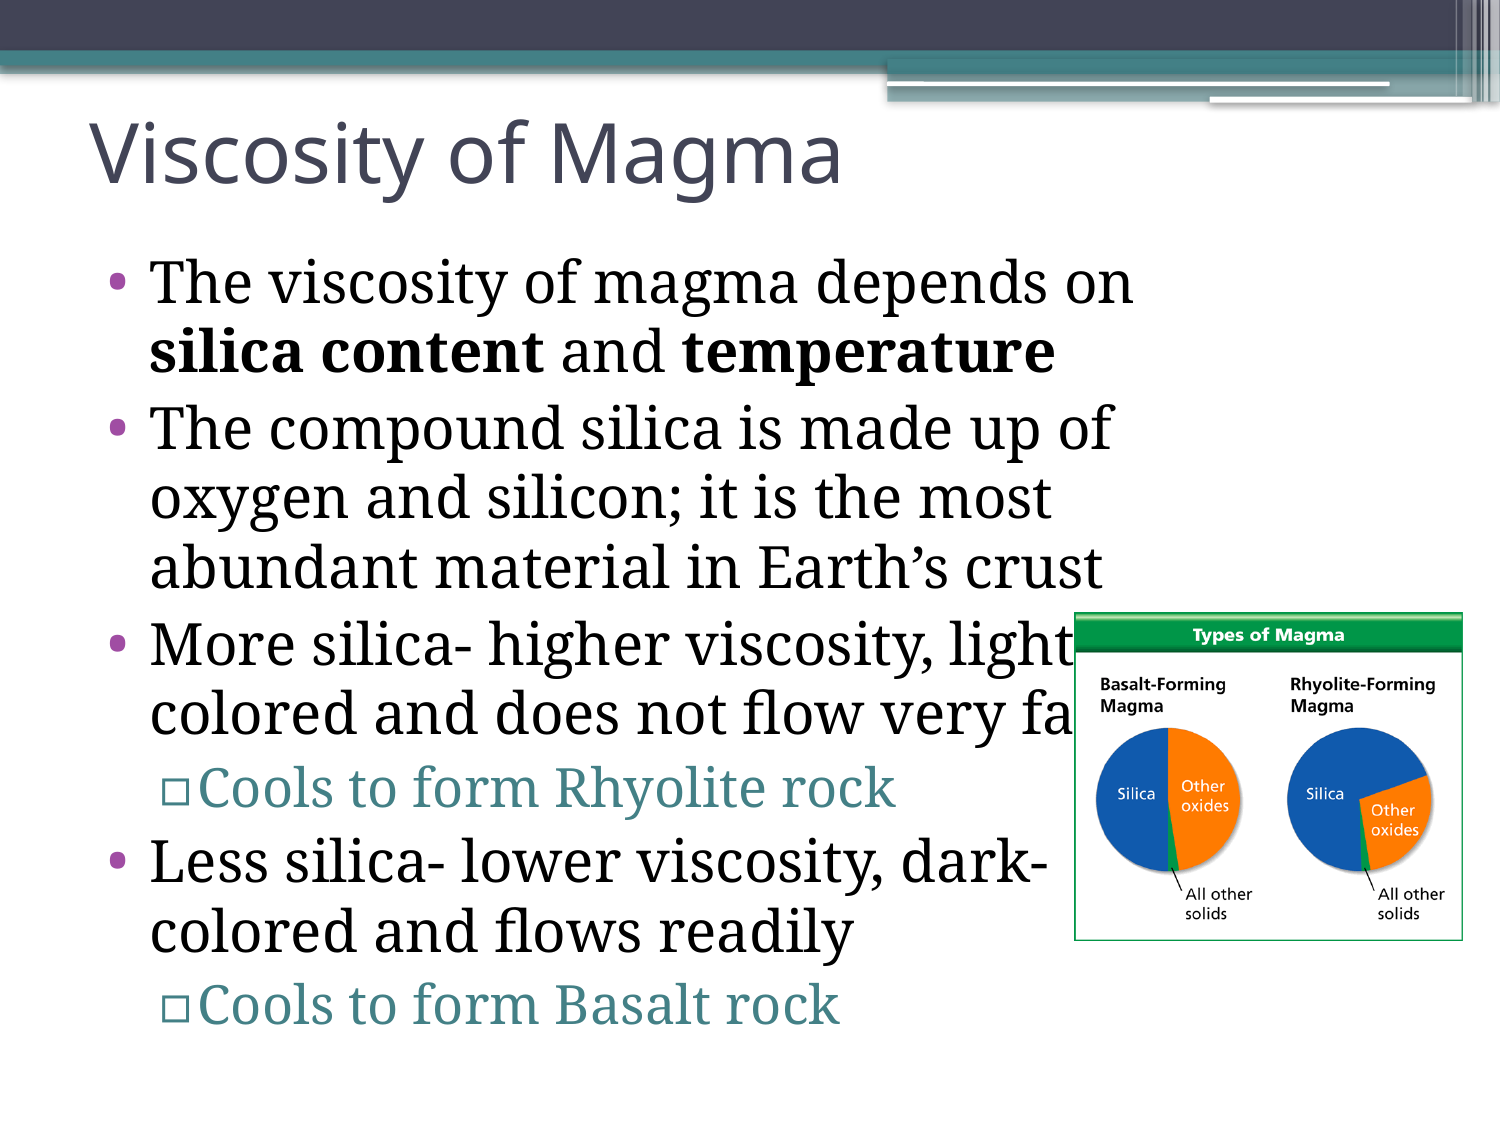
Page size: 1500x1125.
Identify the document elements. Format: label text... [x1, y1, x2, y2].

picture [1074, 612, 1463, 942]
list The viscosity of magma depends on silica content and temperature The compound silica is made up of oxygen and silicon; it is the most abundant material in Earth’s crust More silica- higher viscosity, light-colored and does not flow very far Cools to form Rhyolite rock Less silica- lower viscosity, dark-colored and flows readily Cools to form Basalt rock [75, 237, 1200, 1079]
title Viscosity of Magma [75, 62, 1425, 238]
